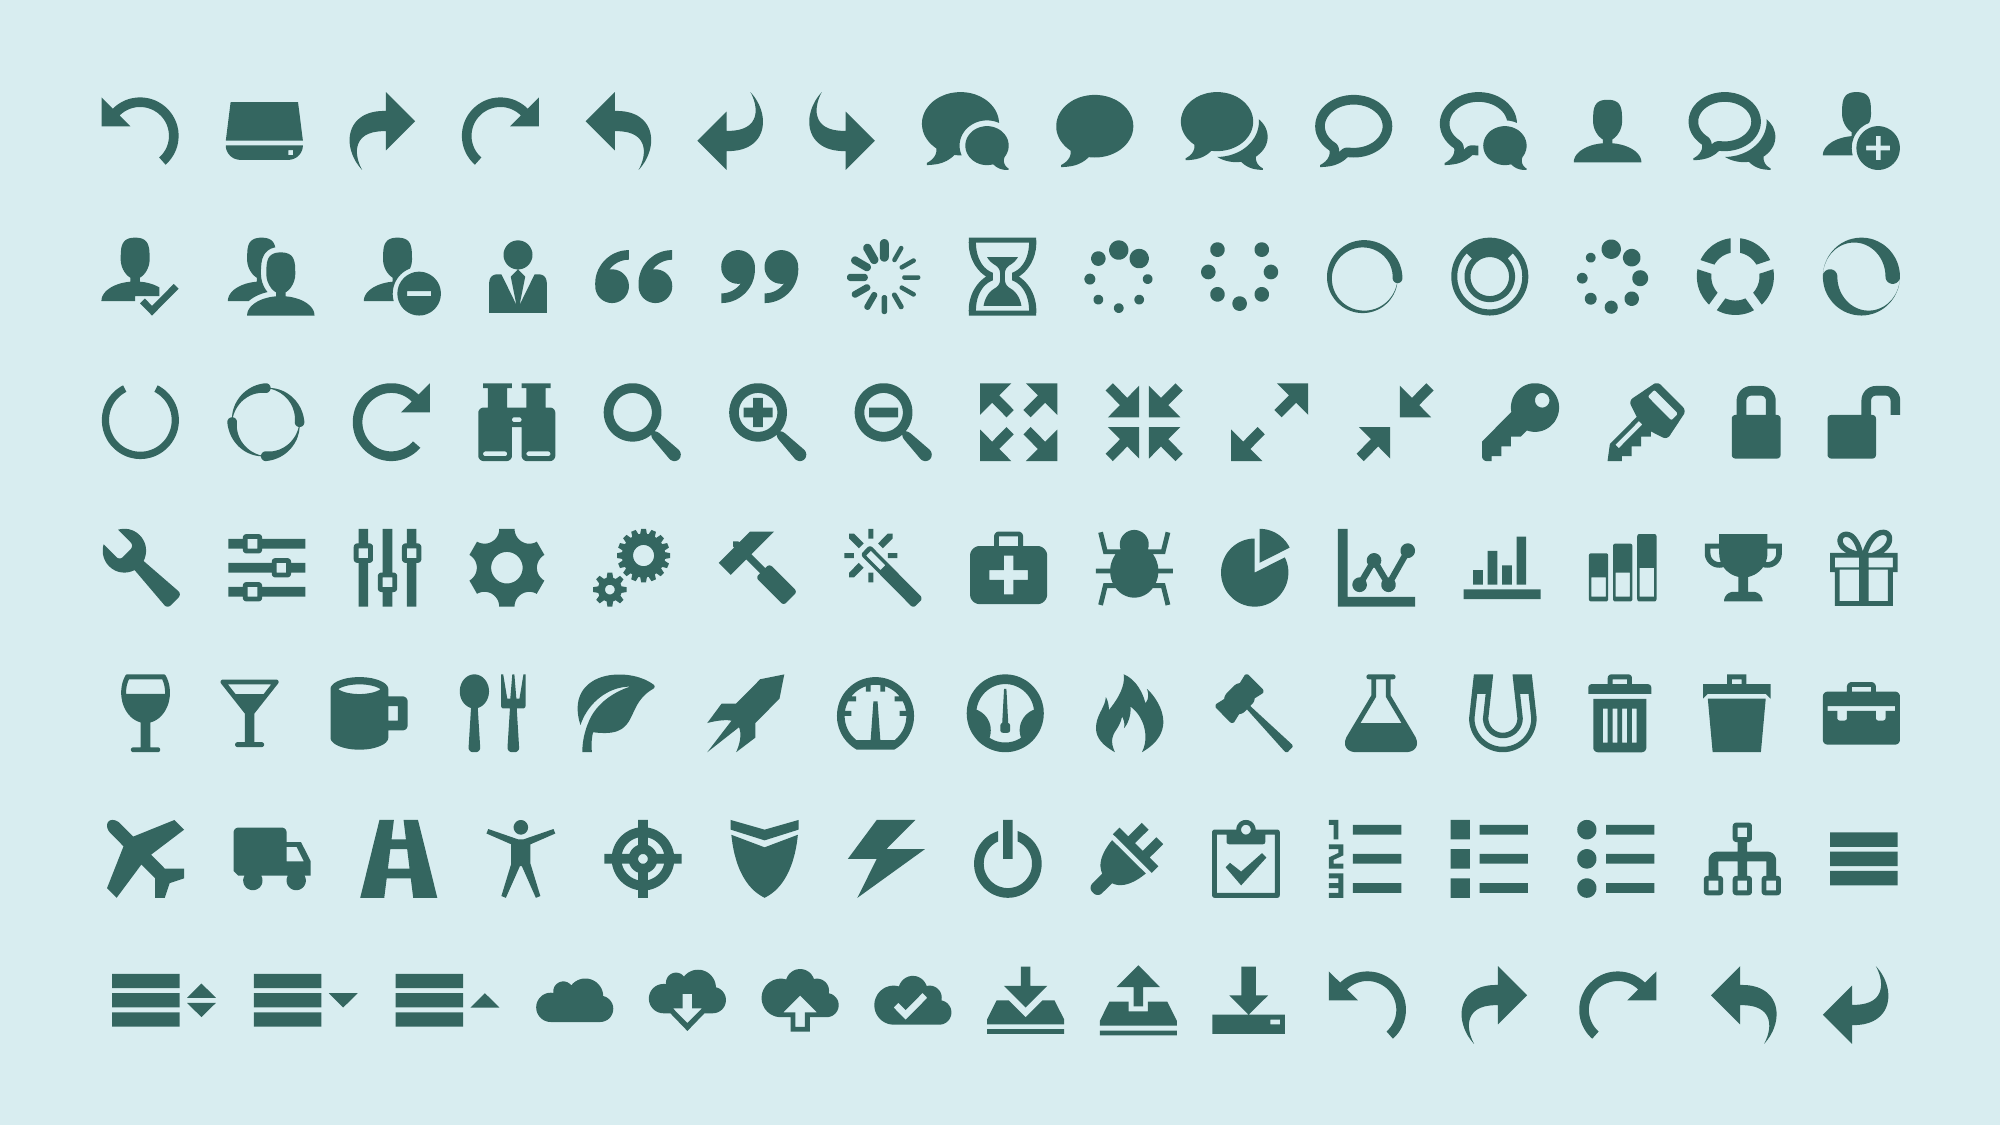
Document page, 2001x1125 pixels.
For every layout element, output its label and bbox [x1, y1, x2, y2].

text_box [718, 531, 796, 604]
text_box [489, 240, 547, 313]
text_box [102, 528, 180, 607]
text_box [1212, 819, 1280, 898]
text_box [730, 819, 799, 841]
text_box [1724, 119, 1776, 170]
text_box [847, 239, 921, 315]
text_box [101, 97, 179, 165]
text_box [617, 528, 671, 583]
text_box [1352, 853, 1402, 864]
text_box [469, 528, 545, 607]
text_box [836, 677, 915, 750]
text_box [1084, 273, 1096, 285]
text_box [1274, 383, 1309, 418]
text_box [1356, 427, 1391, 462]
text_box [1703, 822, 1781, 896]
text_box [585, 92, 652, 170]
text_box [1328, 971, 1406, 1039]
text_box [1461, 966, 1528, 1044]
text_box [1483, 126, 1527, 170]
text_box [1315, 94, 1393, 168]
text_box [965, 126, 1009, 170]
text_box [854, 383, 932, 462]
text_box [707, 674, 785, 753]
text_box [1577, 878, 1597, 898]
text_box [1352, 824, 1402, 835]
text_box [1827, 385, 1901, 459]
text_box [1479, 853, 1528, 864]
text_box [874, 975, 952, 1025]
text_box [228, 558, 306, 578]
text_box [809, 92, 875, 170]
text_box [353, 528, 373, 607]
text_box [228, 534, 306, 554]
text_box [1254, 242, 1269, 257]
text_box [233, 827, 311, 891]
text_box [1142, 274, 1153, 284]
text_box [648, 969, 726, 1031]
text_box [980, 383, 1058, 462]
text_box [1482, 383, 1560, 462]
text_box [1352, 883, 1402, 893]
text_box [1180, 92, 1254, 161]
text_box [486, 820, 556, 898]
text_box [121, 674, 170, 753]
text_box [395, 973, 500, 1027]
text_box [1463, 589, 1541, 600]
text_box [1830, 832, 1898, 847]
text_box [1090, 822, 1164, 895]
text_box [1217, 119, 1268, 170]
text_box [1093, 294, 1104, 305]
text_box [1345, 674, 1418, 753]
text_box [228, 582, 306, 602]
text_box [1577, 849, 1597, 869]
text_box [1210, 287, 1225, 302]
text_box [1215, 674, 1293, 753]
text_box [1601, 239, 1621, 259]
text_box [330, 677, 408, 750]
text_box [921, 92, 1000, 166]
text_box [1707, 698, 1766, 753]
text_box [1439, 92, 1518, 166]
text_box [849, 533, 864, 549]
text_box [1830, 851, 1898, 867]
text_box [1822, 237, 1900, 316]
text_box [1822, 92, 1900, 170]
text_box [638, 250, 673, 304]
text_box [225, 102, 303, 141]
text_box [377, 528, 398, 607]
text_box [1622, 248, 1641, 267]
text_box [536, 978, 614, 1023]
text_box [721, 250, 755, 304]
text_box [1584, 292, 1597, 305]
text_box [1704, 534, 1782, 602]
text_box [1613, 543, 1633, 602]
text_box [1328, 873, 1344, 898]
text_box [363, 237, 441, 316]
text_box [1579, 971, 1657, 1039]
text_box [970, 531, 1048, 605]
text_box [1703, 674, 1771, 699]
text_box [360, 819, 438, 898]
text_box [1091, 251, 1106, 266]
text_box [101, 237, 179, 316]
text_box [1116, 965, 1161, 1007]
text_box [595, 250, 629, 304]
text_box [1588, 674, 1652, 753]
text_box [1753, 269, 1774, 305]
text_box [764, 250, 799, 304]
text_box [603, 383, 681, 462]
text_box [968, 237, 1037, 316]
text_box [593, 572, 627, 607]
text_box [1830, 870, 1898, 886]
text_box [1328, 844, 1344, 869]
text_box [1328, 819, 1339, 840]
text_box [1327, 240, 1403, 314]
text_box [577, 674, 655, 753]
text_box [225, 145, 303, 160]
text_box [974, 831, 1042, 898]
text_box [1450, 849, 1470, 869]
text_box [761, 969, 839, 1032]
text_box [227, 383, 305, 462]
text_box [1604, 300, 1618, 314]
text_box [1003, 966, 1048, 1008]
text_box [1637, 534, 1657, 602]
text_box [1212, 966, 1285, 1034]
text_box [1254, 287, 1269, 302]
text_box [1451, 237, 1529, 316]
text_box [1822, 966, 1889, 1044]
text_box [1502, 565, 1512, 585]
text_box [1487, 550, 1498, 585]
text_box [1096, 674, 1164, 753]
text_box [111, 973, 216, 1027]
text_box [401, 528, 422, 607]
text_box [1830, 529, 1898, 606]
text_box [1450, 819, 1470, 840]
text_box [101, 385, 179, 460]
text_box [1399, 383, 1434, 418]
text_box [1450, 878, 1470, 898]
text_box [1740, 238, 1771, 265]
text_box [1585, 252, 1596, 263]
text_box [349, 92, 416, 170]
text_box [1210, 242, 1225, 257]
text_box [1624, 291, 1639, 306]
text_box [107, 819, 185, 898]
text_box [1516, 536, 1527, 585]
text_box [1606, 853, 1655, 864]
text_box [1469, 674, 1537, 753]
text_box [604, 819, 682, 898]
text_box [1003, 819, 1013, 859]
text_box [1109, 240, 1129, 260]
text_box [1056, 94, 1134, 168]
text_box [459, 674, 490, 753]
text_box [220, 679, 279, 748]
text_box [1473, 570, 1483, 585]
text_box [1105, 383, 1183, 462]
text_box [987, 1000, 1065, 1025]
text_box [1099, 1030, 1177, 1036]
text_box [1129, 248, 1149, 269]
text_box [227, 237, 315, 316]
text_box [1113, 303, 1124, 313]
text_box [1607, 383, 1685, 462]
text_box [253, 973, 358, 1027]
text_box [878, 533, 893, 549]
text_box [847, 819, 925, 898]
text_box [1479, 883, 1528, 893]
text_box [1221, 538, 1289, 607]
text_box [1337, 528, 1416, 607]
text_box [861, 546, 922, 607]
text_box [1588, 553, 1609, 602]
text_box [461, 97, 539, 165]
text_box [1688, 92, 1761, 161]
text_box [501, 674, 526, 753]
text_box [1134, 294, 1145, 305]
text_box [352, 383, 430, 462]
text_box [478, 383, 556, 462]
text_box [966, 674, 1044, 753]
text_box [1711, 966, 1777, 1044]
text_box [1606, 883, 1655, 893]
text_box [1822, 682, 1900, 745]
text_box [849, 562, 864, 578]
text_box [1700, 238, 1731, 265]
text_box [731, 834, 798, 898]
text_box [868, 528, 874, 539]
text_box [1263, 264, 1279, 280]
text_box [1099, 1001, 1177, 1026]
text_box [1231, 427, 1265, 462]
text_box [1232, 296, 1247, 311]
text_box [987, 1029, 1065, 1034]
text_box [1716, 298, 1754, 315]
text_box [1696, 269, 1718, 305]
text_box [1095, 529, 1173, 606]
text_box [1479, 824, 1528, 835]
text_box [729, 383, 807, 462]
text_box [697, 92, 763, 170]
text_box [844, 553, 854, 559]
text_box [1576, 272, 1588, 284]
text_box [1731, 385, 1781, 459]
text_box [1573, 99, 1642, 163]
text_box [1201, 264, 1216, 280]
text_box [1259, 528, 1290, 563]
text_box [1606, 824, 1655, 835]
text_box [1632, 270, 1649, 287]
text_box [1577, 819, 1597, 840]
